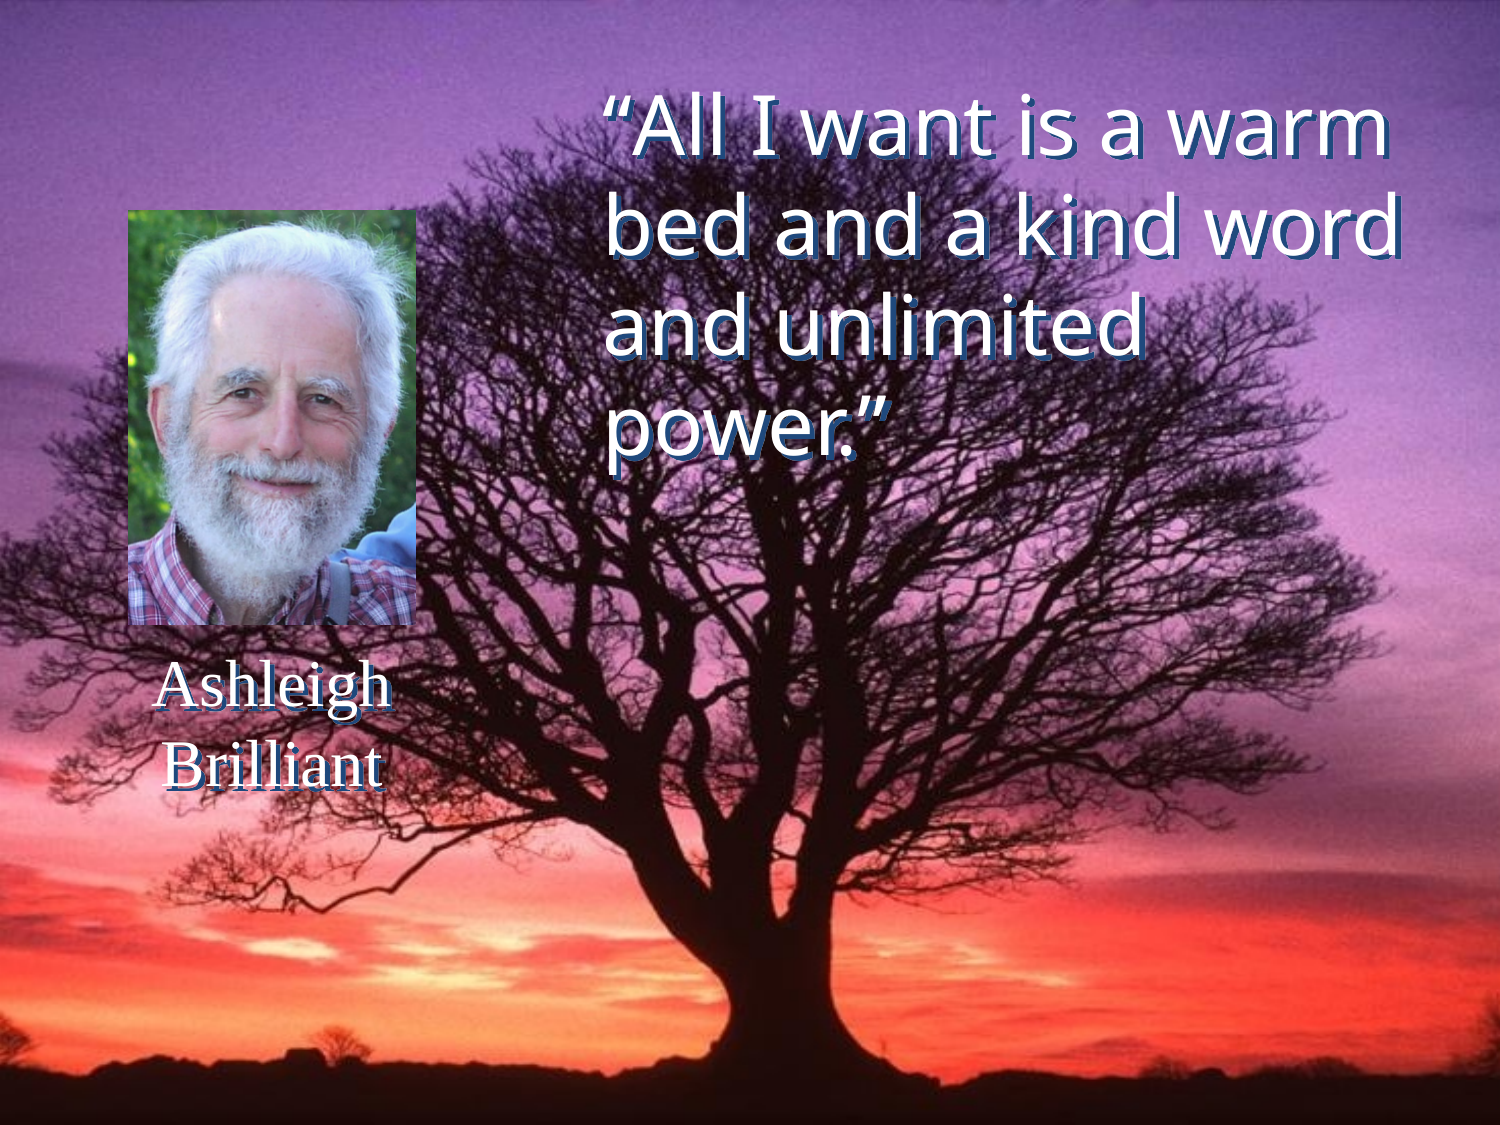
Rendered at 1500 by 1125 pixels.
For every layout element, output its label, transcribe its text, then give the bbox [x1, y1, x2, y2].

picture [0, 0, 1500, 1125]
text_box Ashleigh Brilliant [46, 632, 497, 808]
text_box “All I want is a warm bed and a kind word and unlimited power.” [587, 64, 1438, 480]
